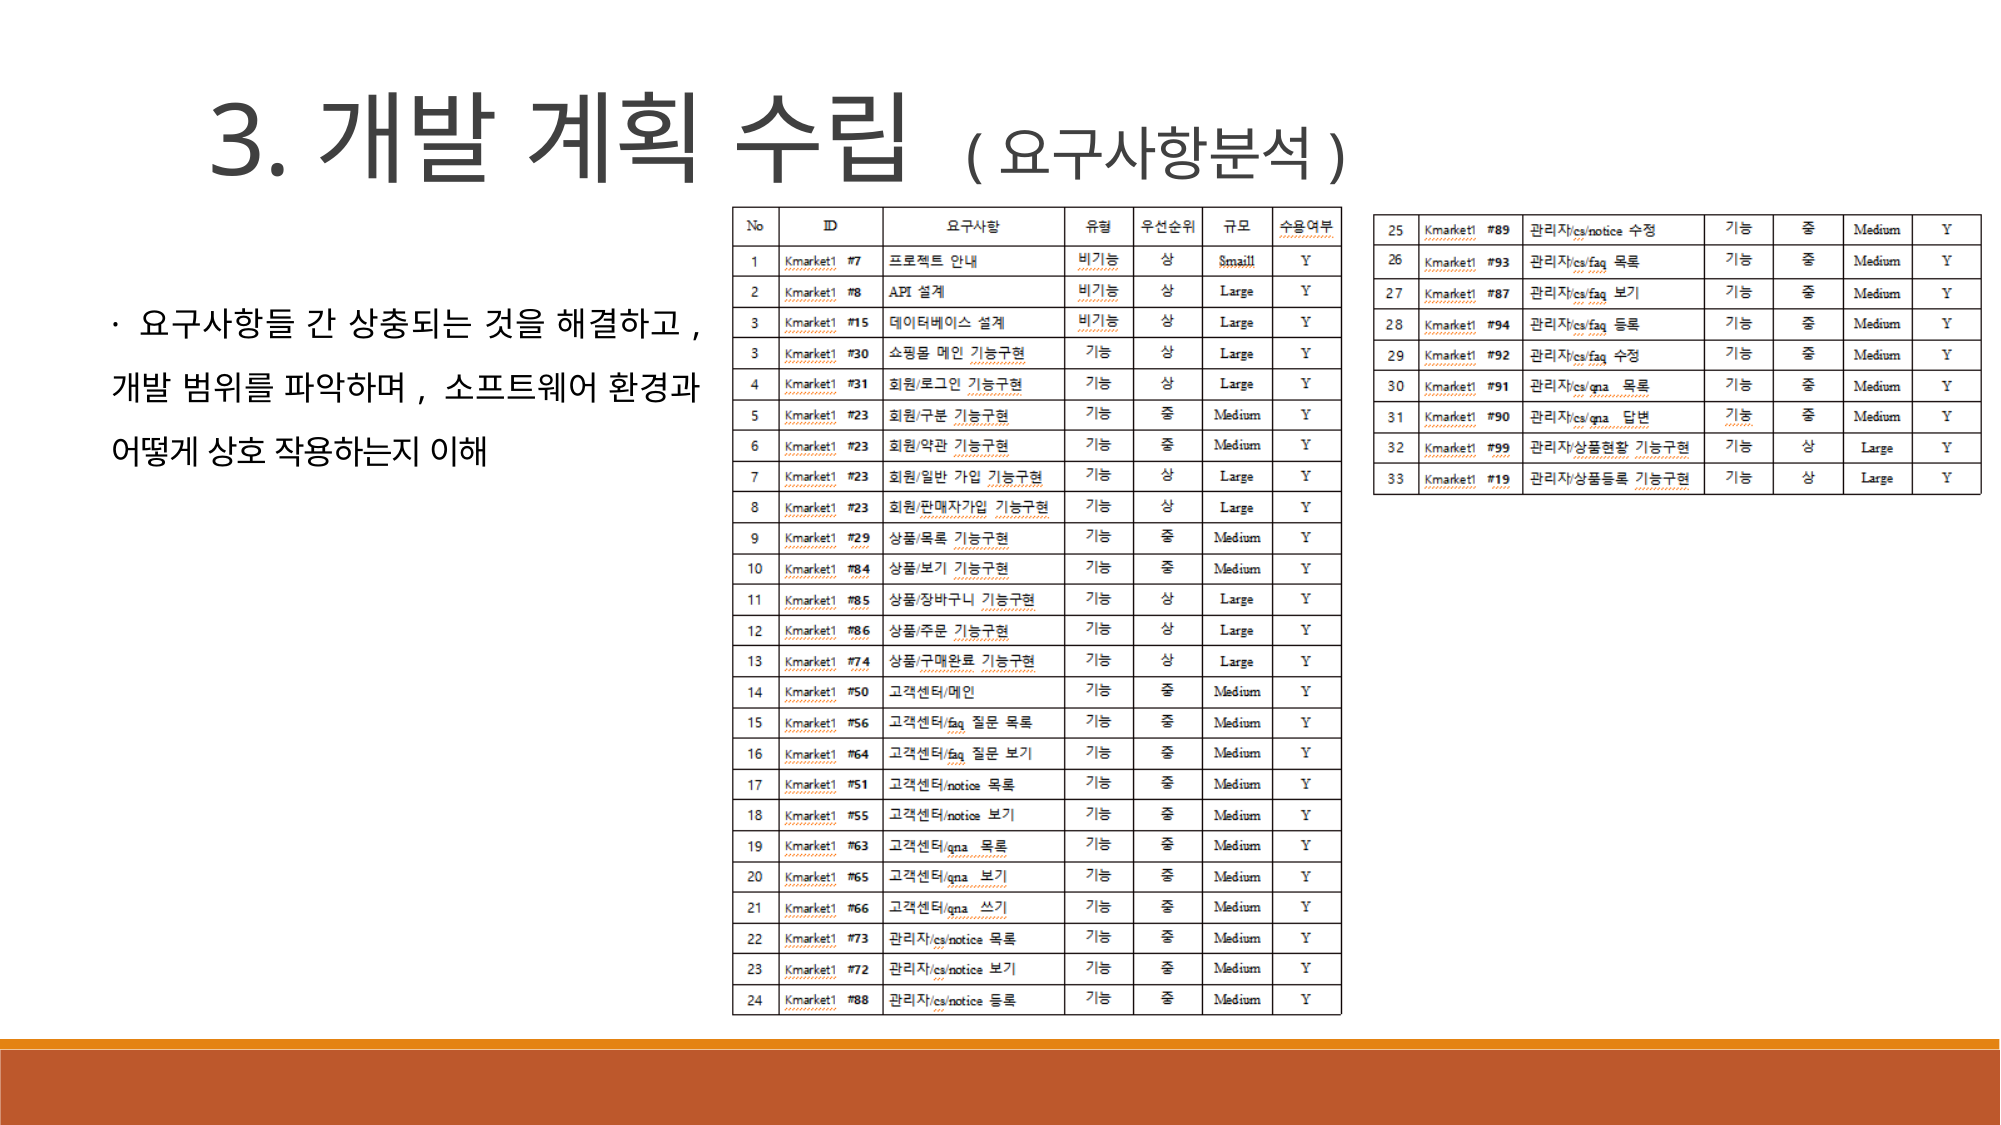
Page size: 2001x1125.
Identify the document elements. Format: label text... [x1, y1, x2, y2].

picture [726, 202, 1352, 1023]
title 3.개발 계획 수립 (요구사항분석) [193, 49, 1844, 204]
text_box · 요구사항들 간 상충되는 것을 해결하고, 개발 범위를 파악하며, 소프트웨어 환경과 어떻게 상호 작용하는지 이해 [96, 216, 715, 979]
picture [1361, 202, 1987, 529]
